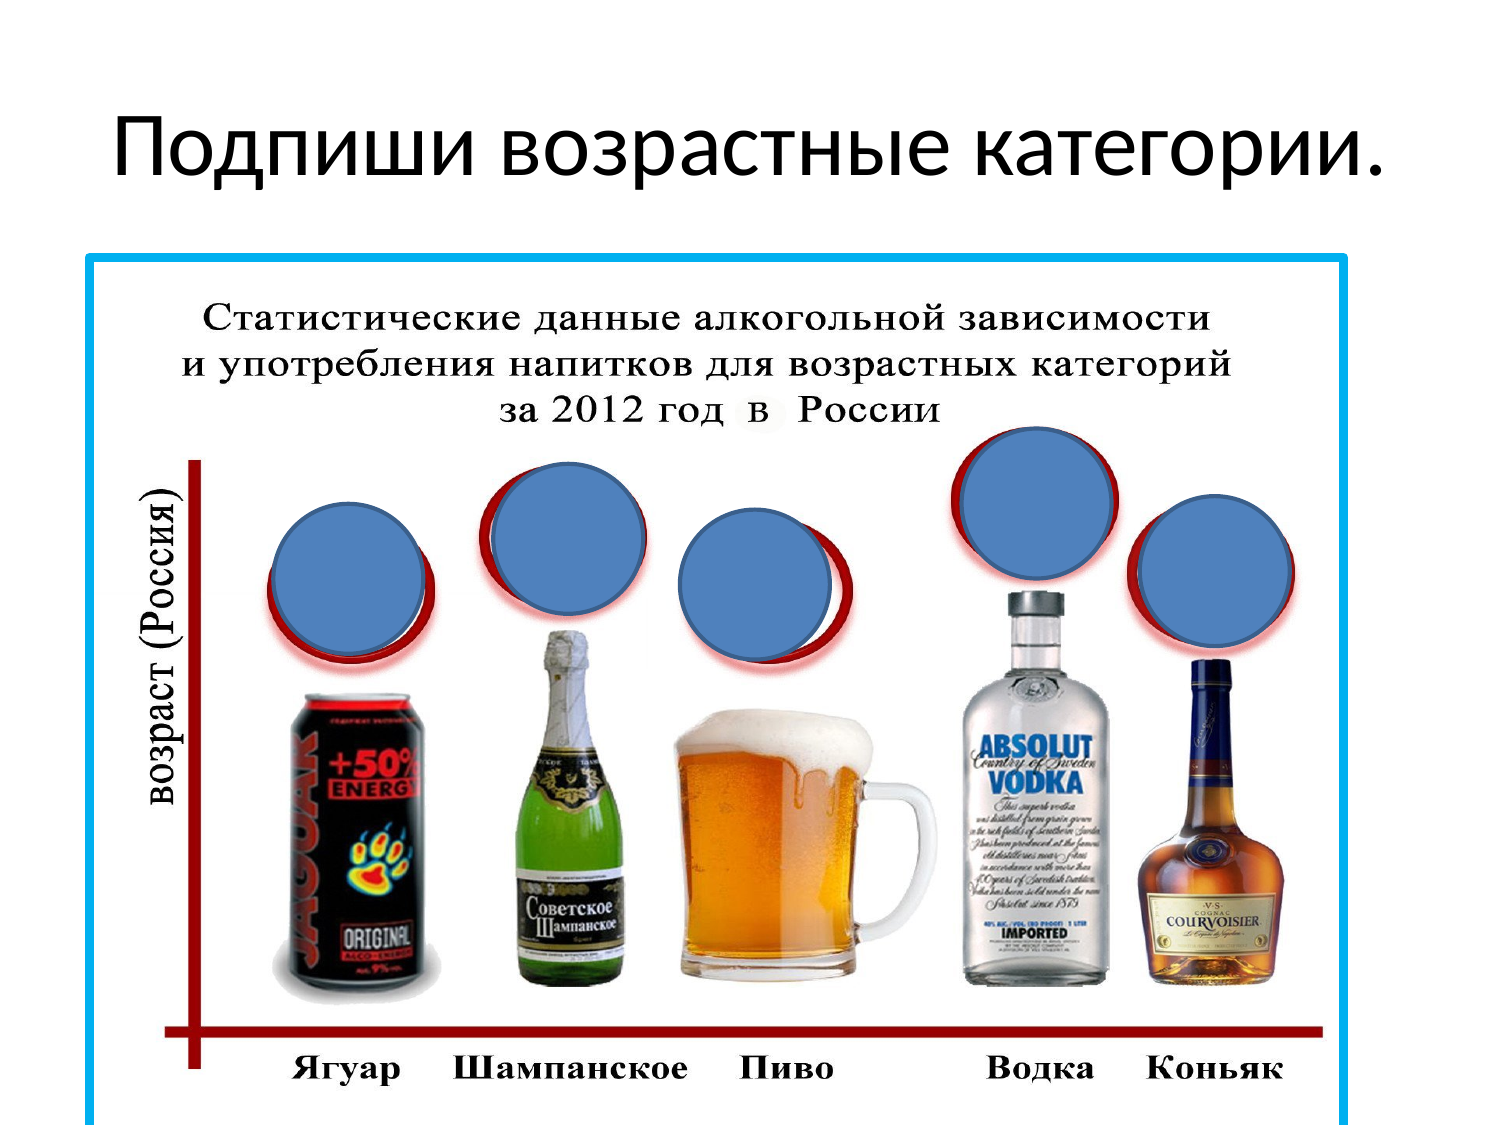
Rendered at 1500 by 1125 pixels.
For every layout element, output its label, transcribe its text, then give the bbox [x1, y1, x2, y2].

title Подпиши возрастные категории. [75, 45, 1425, 233]
picture [95, 263, 1338, 1125]
